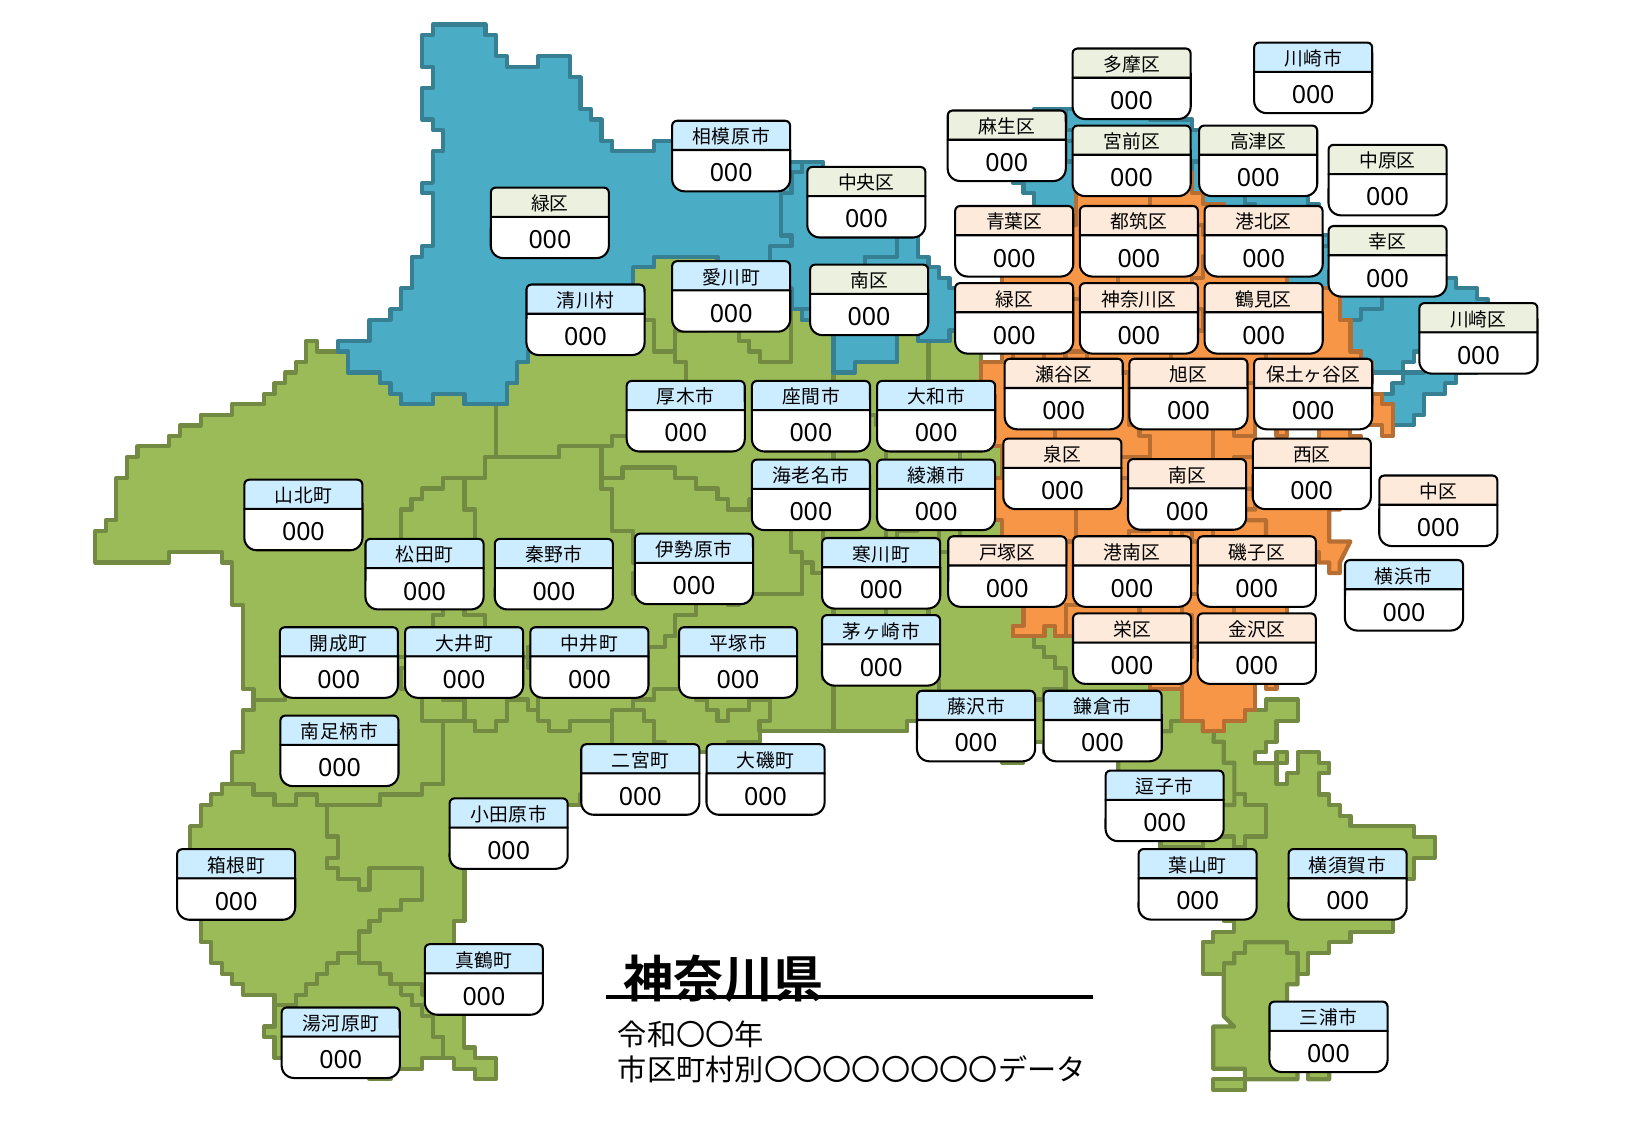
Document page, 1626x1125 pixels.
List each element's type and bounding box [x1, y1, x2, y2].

text_box [1198, 125, 1318, 197]
text_box [821, 539, 941, 609]
text_box [706, 744, 825, 816]
text_box [1197, 536, 1317, 608]
text_box [449, 798, 568, 870]
text_box [1253, 42, 1373, 114]
text_box [581, 744, 700, 816]
text_box [1328, 225, 1447, 297]
text_box [1253, 358, 1373, 430]
text_box [809, 264, 929, 336]
text_box [1269, 1001, 1388, 1073]
text_box [876, 380, 996, 452]
text_box [1328, 144, 1447, 216]
text_box [1043, 690, 1162, 762]
text_box [671, 120, 791, 192]
text_box [1003, 438, 1122, 510]
text_box [490, 187, 610, 259]
text_box [1079, 205, 1199, 277]
text_box [365, 538, 484, 610]
text_box [424, 943, 544, 1016]
text_box [1072, 48, 1191, 120]
text_box [176, 849, 296, 921]
text_box [626, 380, 746, 452]
text_box [1105, 770, 1224, 842]
text_box [1419, 302, 1538, 374]
text_box [281, 1007, 401, 1079]
text_box [1197, 614, 1317, 685]
text_box [634, 533, 754, 605]
text_box [751, 380, 871, 452]
text_box [1252, 438, 1372, 510]
text_box [821, 615, 941, 686]
text_box [916, 690, 1036, 762]
text_box [404, 627, 524, 699]
text_box [1079, 282, 1199, 354]
text_box [1379, 475, 1498, 547]
text_box [1204, 282, 1323, 354]
text_box [1344, 559, 1464, 631]
text_box [1204, 205, 1323, 277]
text_box [280, 715, 399, 787]
text_box [954, 205, 1074, 277]
text_box [807, 166, 926, 238]
text_box [947, 110, 1067, 182]
text_box [530, 627, 649, 699]
text_box [1288, 848, 1407, 920]
text_box [1138, 848, 1257, 920]
text_box [94, 24, 1520, 1091]
text_box [1072, 615, 1192, 685]
text_box [1004, 358, 1124, 430]
text_box [751, 460, 871, 531]
text_box [1129, 358, 1248, 430]
text_box [1072, 125, 1191, 197]
text_box [954, 282, 1074, 354]
text_box [1072, 536, 1192, 608]
text_box [876, 459, 996, 531]
text_box [1127, 458, 1247, 530]
text_box [671, 260, 791, 332]
text_box [244, 479, 363, 551]
text_box [526, 284, 645, 356]
text_box [947, 536, 1067, 608]
text_box [678, 627, 798, 699]
text_box [494, 538, 614, 610]
text_box [279, 627, 399, 699]
